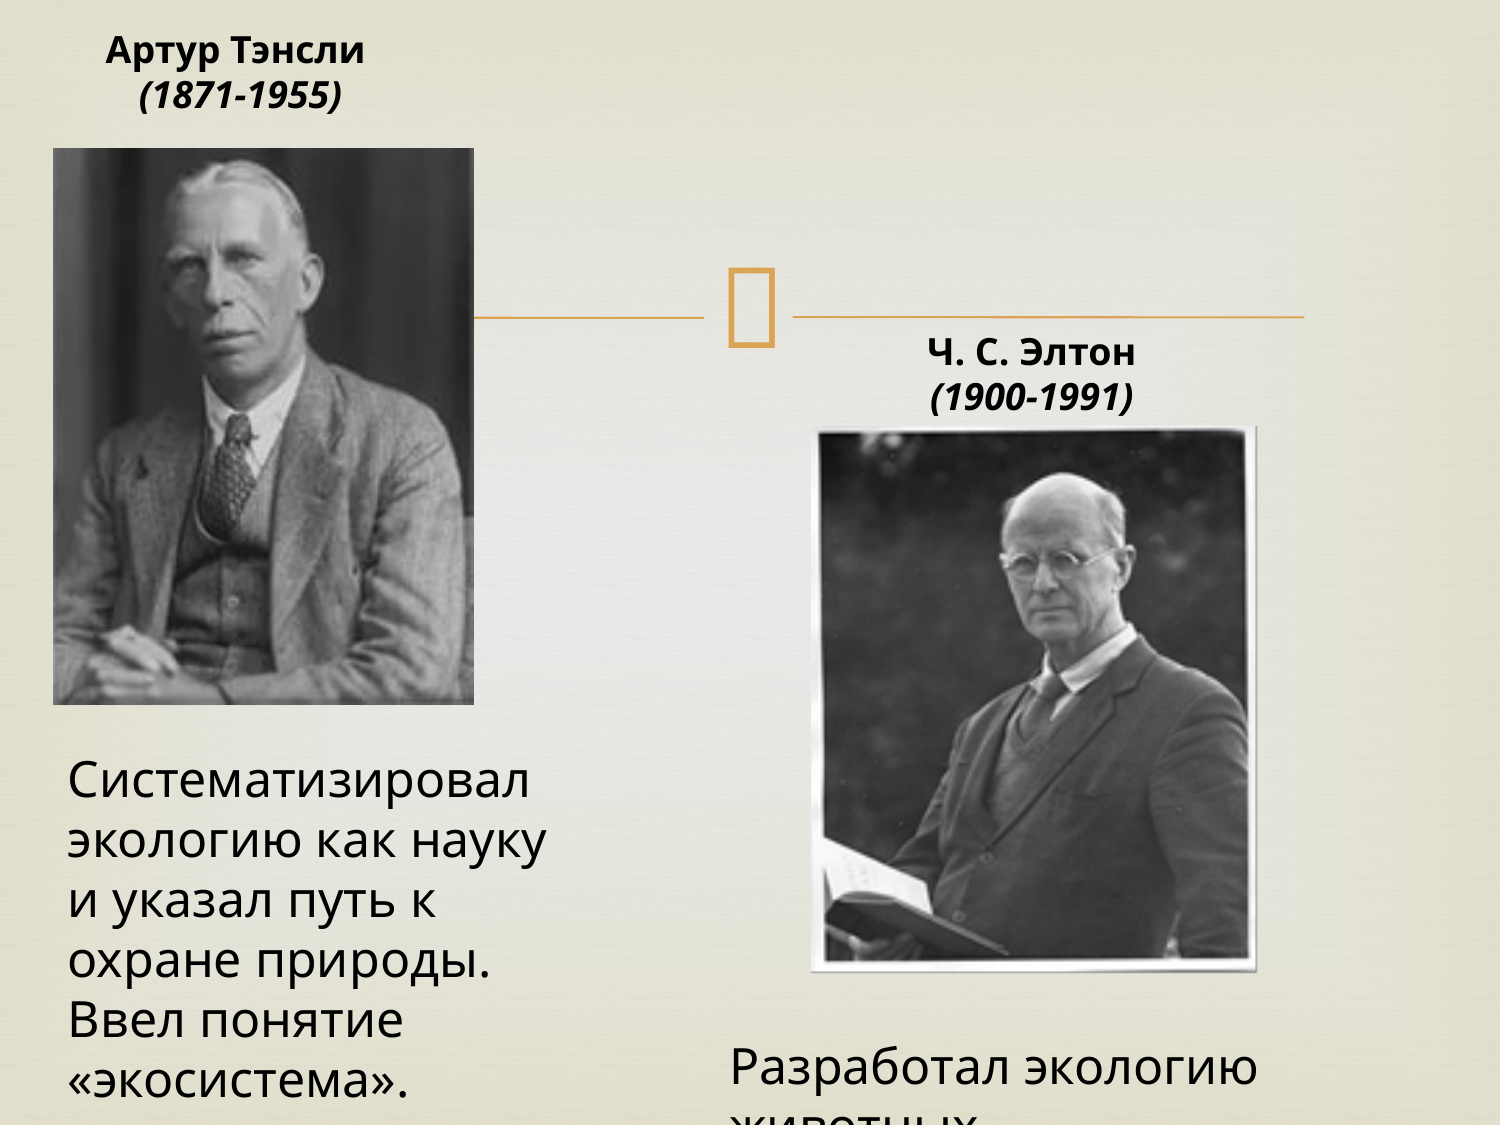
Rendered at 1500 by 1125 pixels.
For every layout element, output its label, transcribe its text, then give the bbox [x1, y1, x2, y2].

text_box Ч. С. Элтон (1900-1991) [832, 320, 1232, 424]
text_box Систематизировал экологию как науку и указал путь к охране природы. Ввел понятие «экосистема». [53, 739, 594, 1115]
text_box Артур Тэнсли (1871-1955) [53, 19, 428, 124]
text_box Разработал экологию животных [714, 1027, 1436, 1125]
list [810, 426, 1261, 977]
picture [52, 148, 475, 705]
